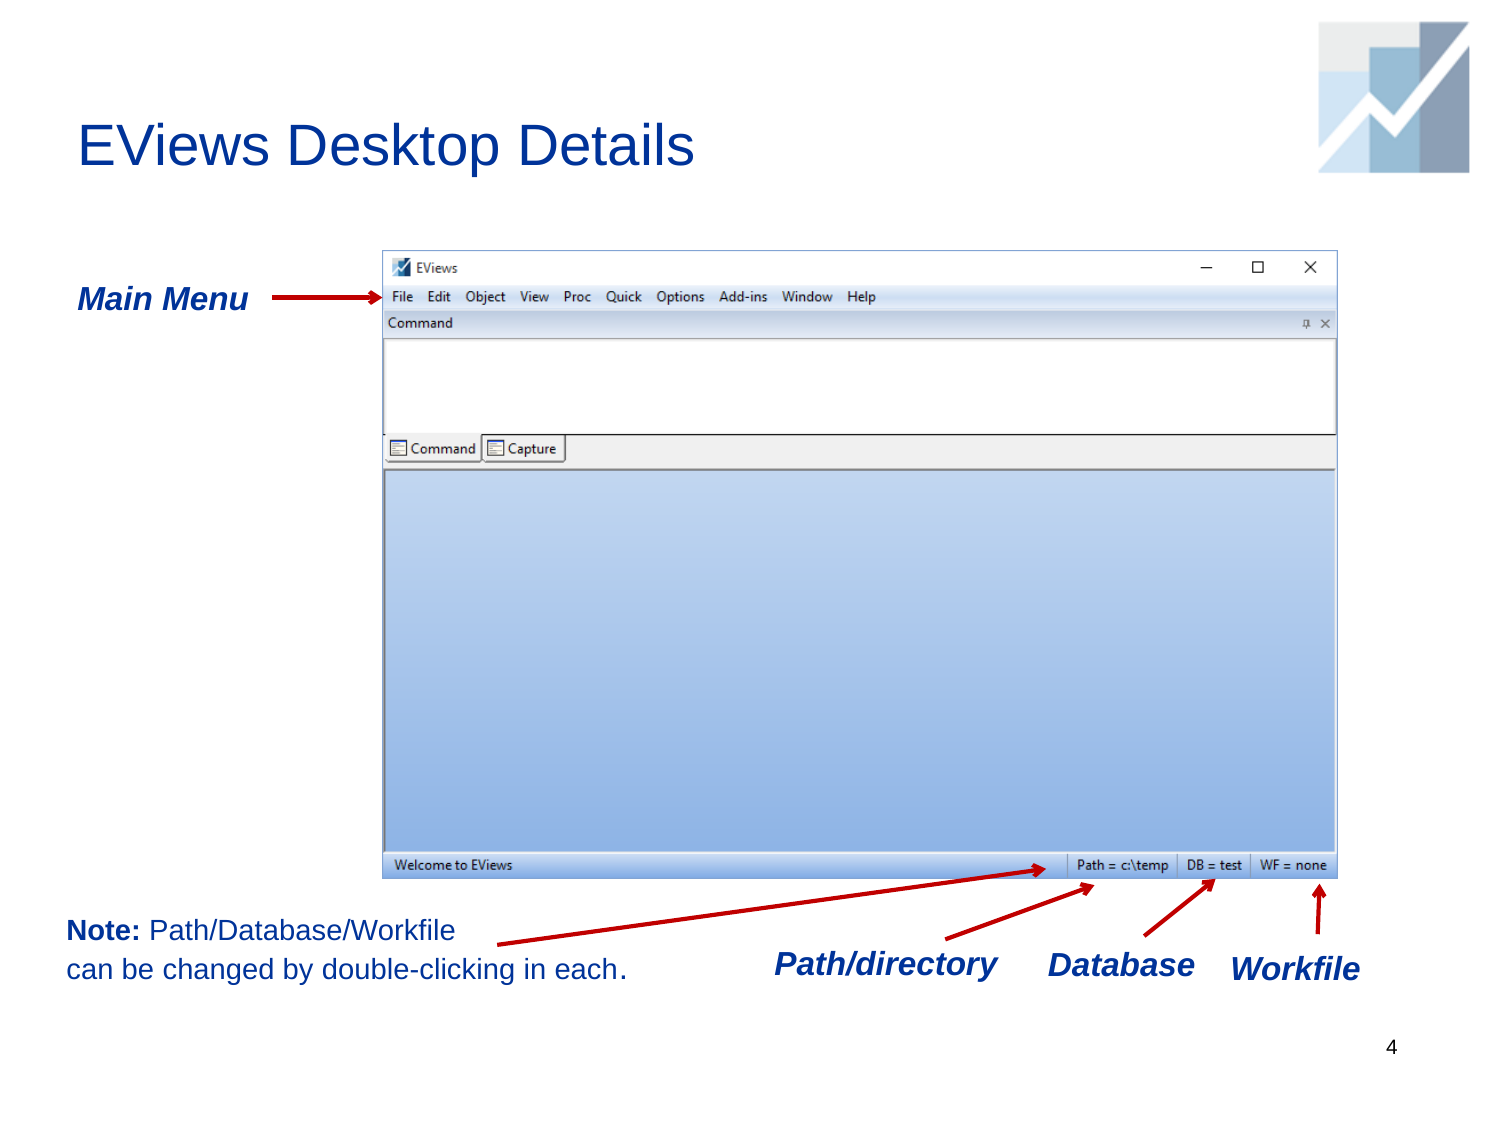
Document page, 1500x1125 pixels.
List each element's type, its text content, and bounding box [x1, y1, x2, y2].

title EViews Desktop Details [62, 0, 1297, 185]
text_box Note: Path/Database/Workfile can be changed by double-clicking in each. [51, 904, 743, 994]
text_box Database [1033, 936, 1215, 991]
picture [382, 250, 1338, 879]
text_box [1143, 878, 1216, 937]
picture [1300, 11, 1479, 181]
text_box Path/directory [759, 953, 1016, 990]
text_box Main Menu [62, 269, 318, 325]
slide_number 4 [1262, 1015, 1413, 1067]
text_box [1052, 884, 1095, 940]
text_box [496, 868, 1047, 946]
text_box Workfile [1215, 939, 1385, 994]
